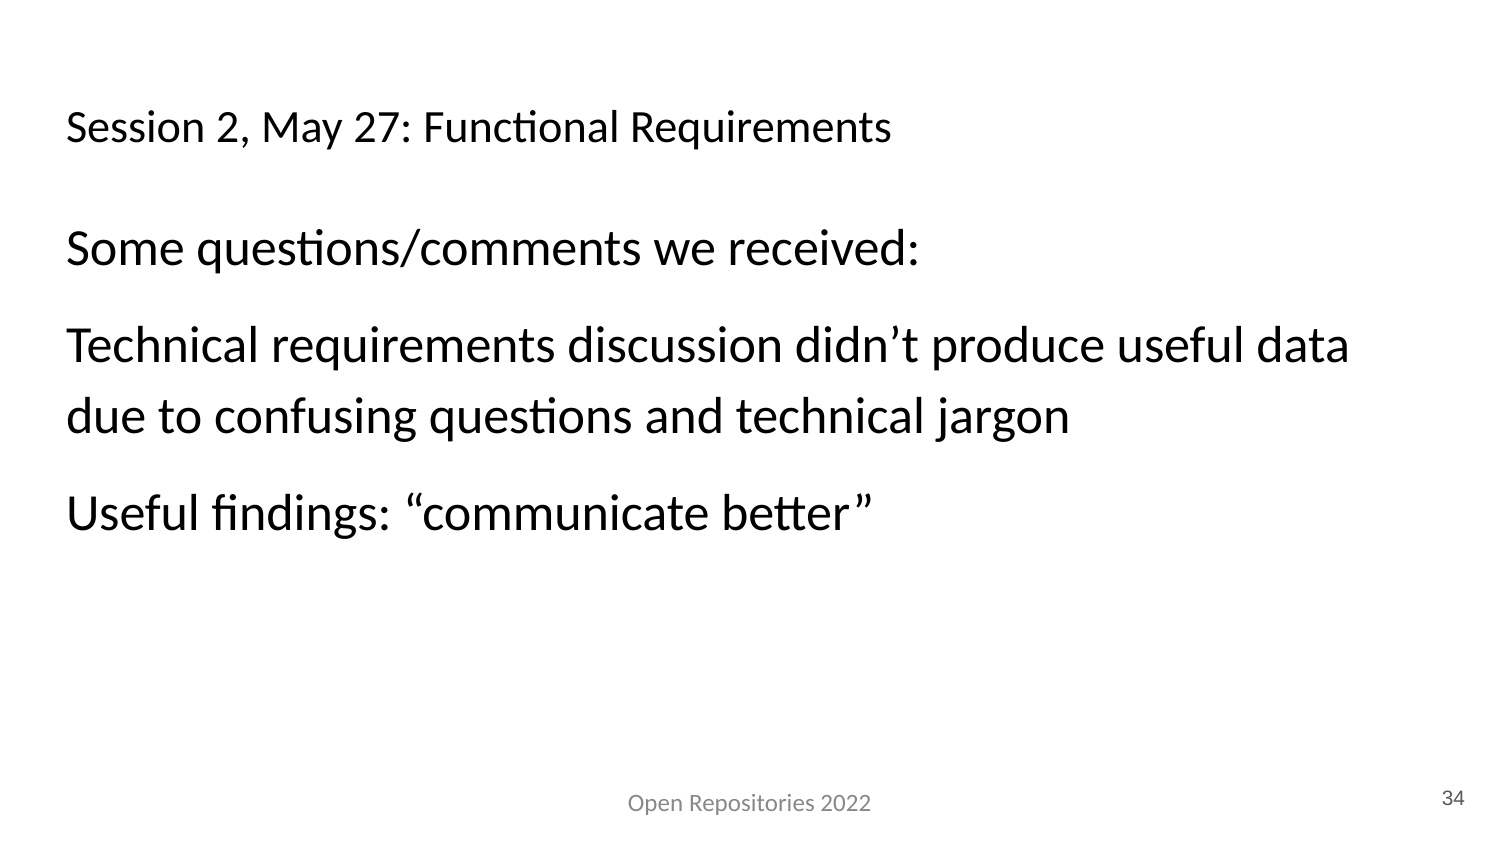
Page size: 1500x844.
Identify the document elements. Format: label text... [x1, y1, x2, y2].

title Session 2, May 27: Functional Requirements [51, 72, 1449, 167]
slide_number 34 [1389, 764, 1480, 830]
list Some questions/comments we received: Technical requirements discussion didn’t produce useful data due to confusing questions and technical jargon Useful findings: “communicate better” [51, 189, 1449, 750]
